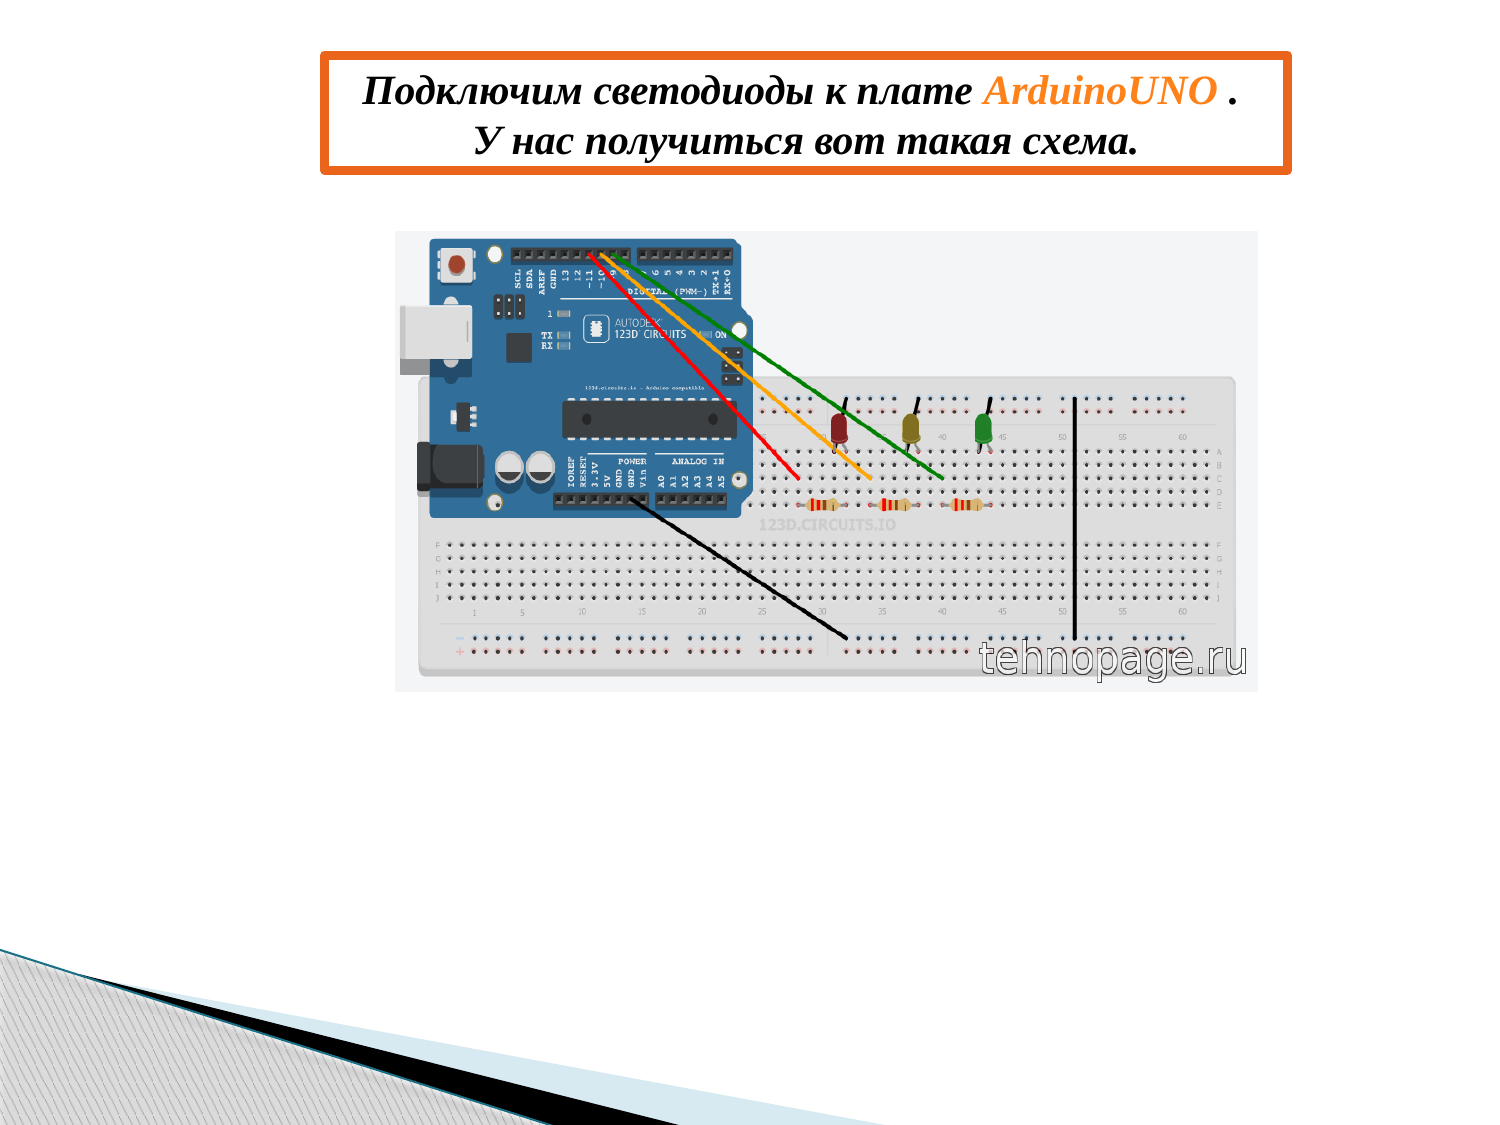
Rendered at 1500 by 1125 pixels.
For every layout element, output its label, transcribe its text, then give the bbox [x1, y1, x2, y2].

picture [395, 231, 1258, 692]
text_box Подключим светодиоды к плате ArduinoUNO . У нас получиться вот такая схема. [320, 51, 1292, 175]
